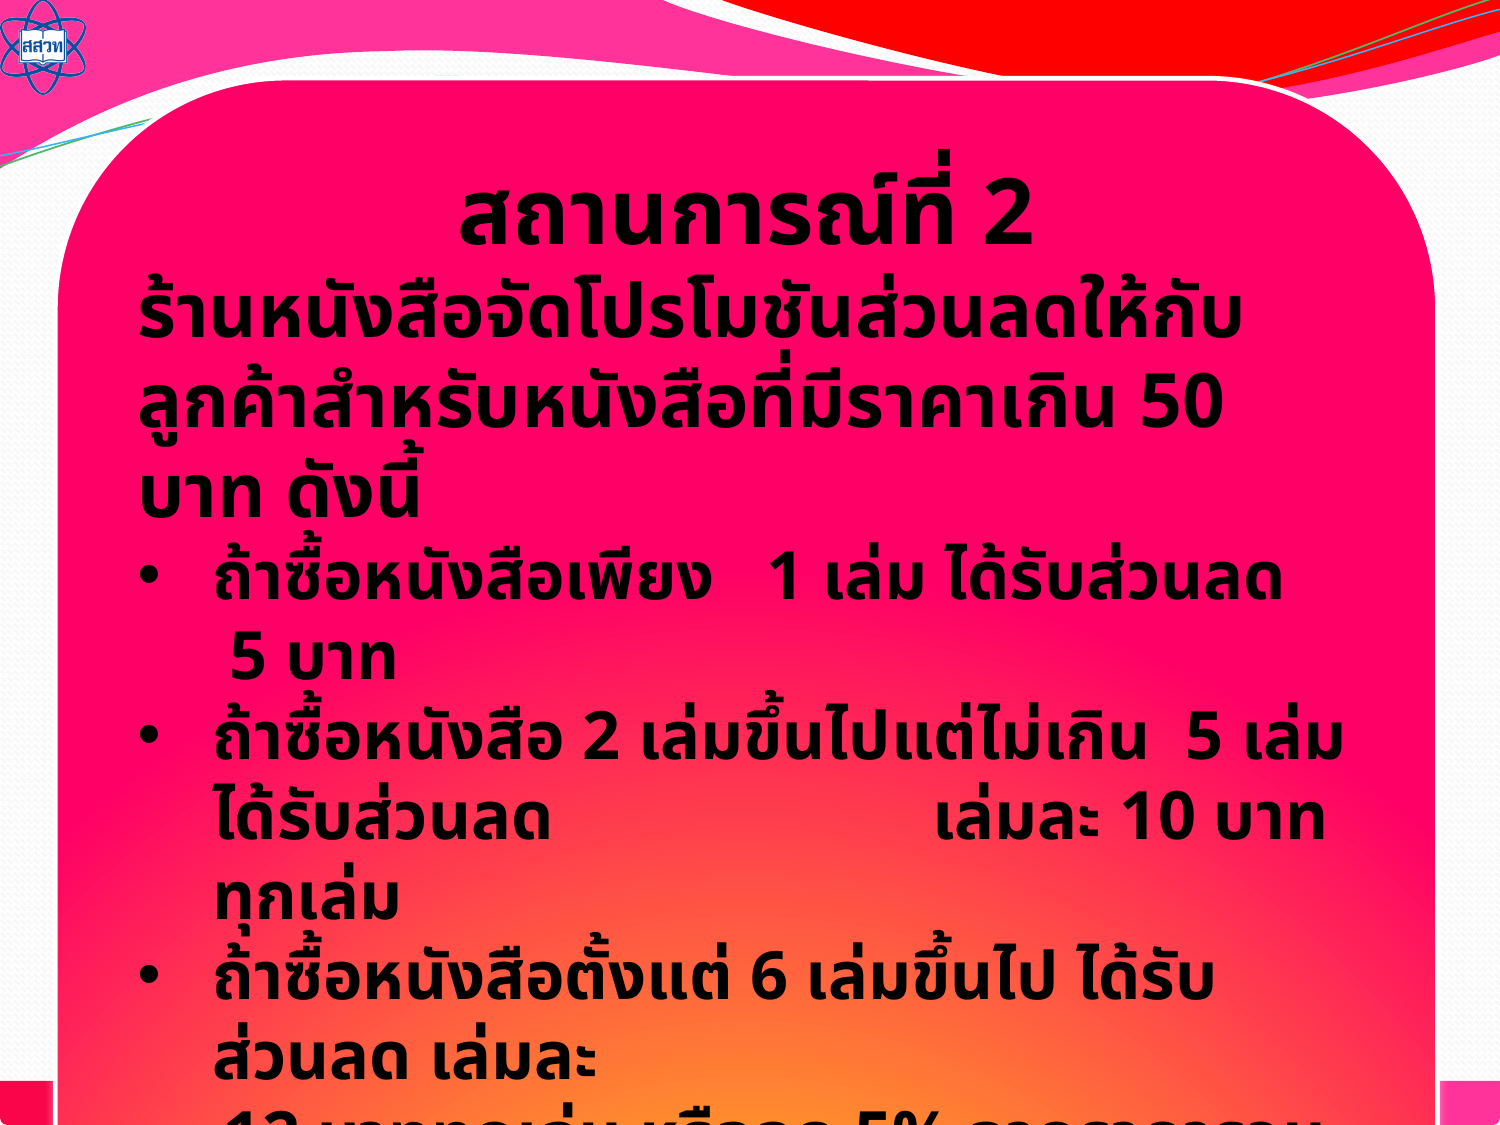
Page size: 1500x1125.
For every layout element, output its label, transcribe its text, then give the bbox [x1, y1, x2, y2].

text_box สถานการณ์ที่ 2 ร้านหนังสือจัดโปรโมชันส่วนลดให้กับลูกค้าสำหรับหนังสือที่มีราคาเกิน 50 บาท ดังนี้ ถ้าซื้อหนังสือเพียง 1 เล่ม ได้รับส่วนลด 5 บาท ถ้าซื้อหนังสือ 2 เล่มขึ้นไปแต่ไม่เกิน 5 เล่ม ได้รับส่วนลด เล่มละ 10 บาททุกเล่ม ถ้าซื้อหนังสือตั้งแต่ 6 เล่มขึ้นไป ได้รับส่วนลด เล่มละ 12 บาททุกเล่ม หรือลด 5% จากราคารวม โดยเลือกสิทธิ์ ที่ได้รับส่วนลดมากกว่า ให้คำนวณส่วนลดที่ได้จากการซื้อหนังสือในครั้งนี้ [54, 77, 1439, 1125]
picture [0, 0, 86, 95]
